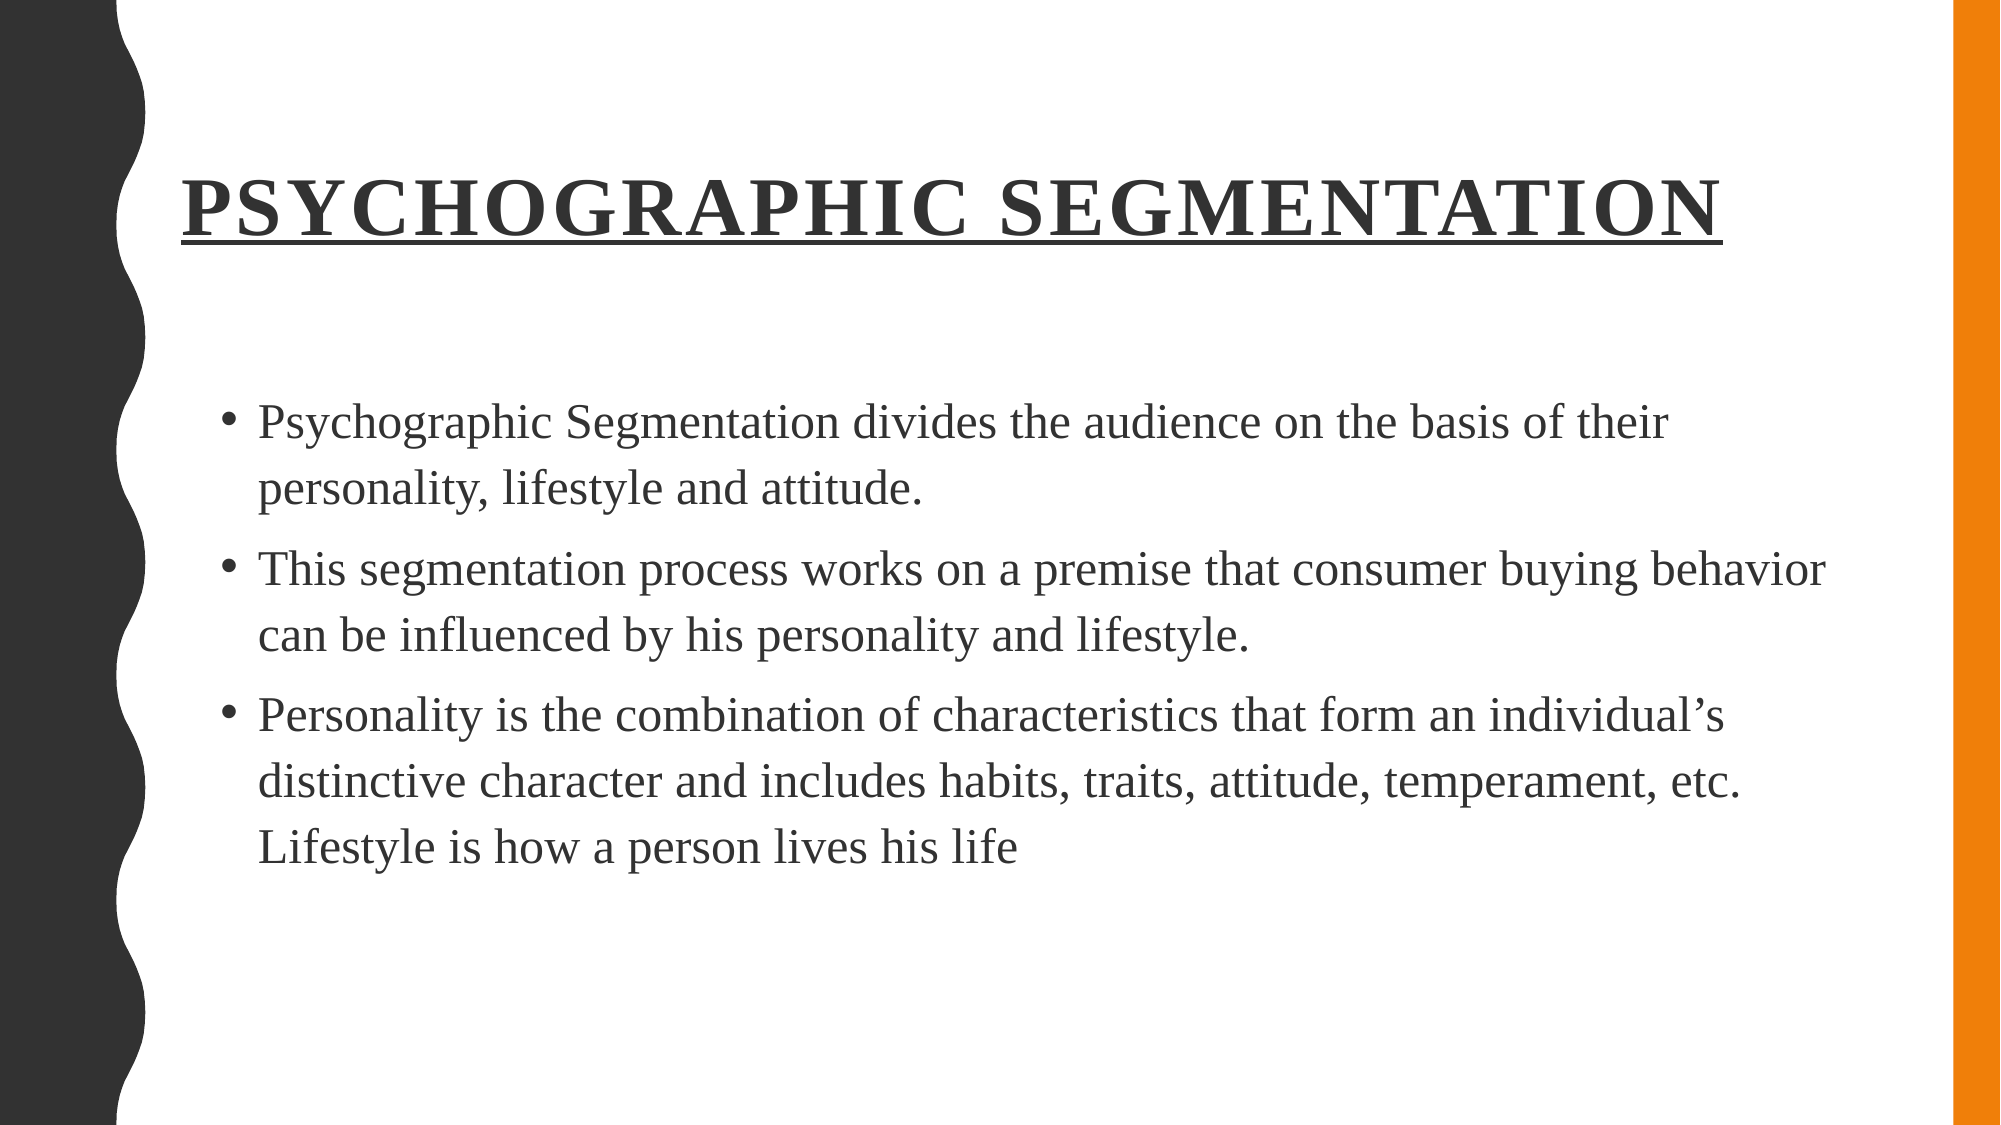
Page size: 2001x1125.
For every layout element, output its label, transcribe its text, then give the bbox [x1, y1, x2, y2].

list Psychographic Segmentation divides the audience on the basis of their personality, lifestyle and attitude. This segmentation process works on a premise that consumer buying behavior can be influenced by his personality and lifestyle. Personality is the combination of characteristics that form an individual’s distinctive character and includes habits, traits, attitude, temperament, etc. Lifestyle is how a person lives his life [205, 375, 1875, 965]
title Psychographic Segmentation [166, 155, 1938, 401]
